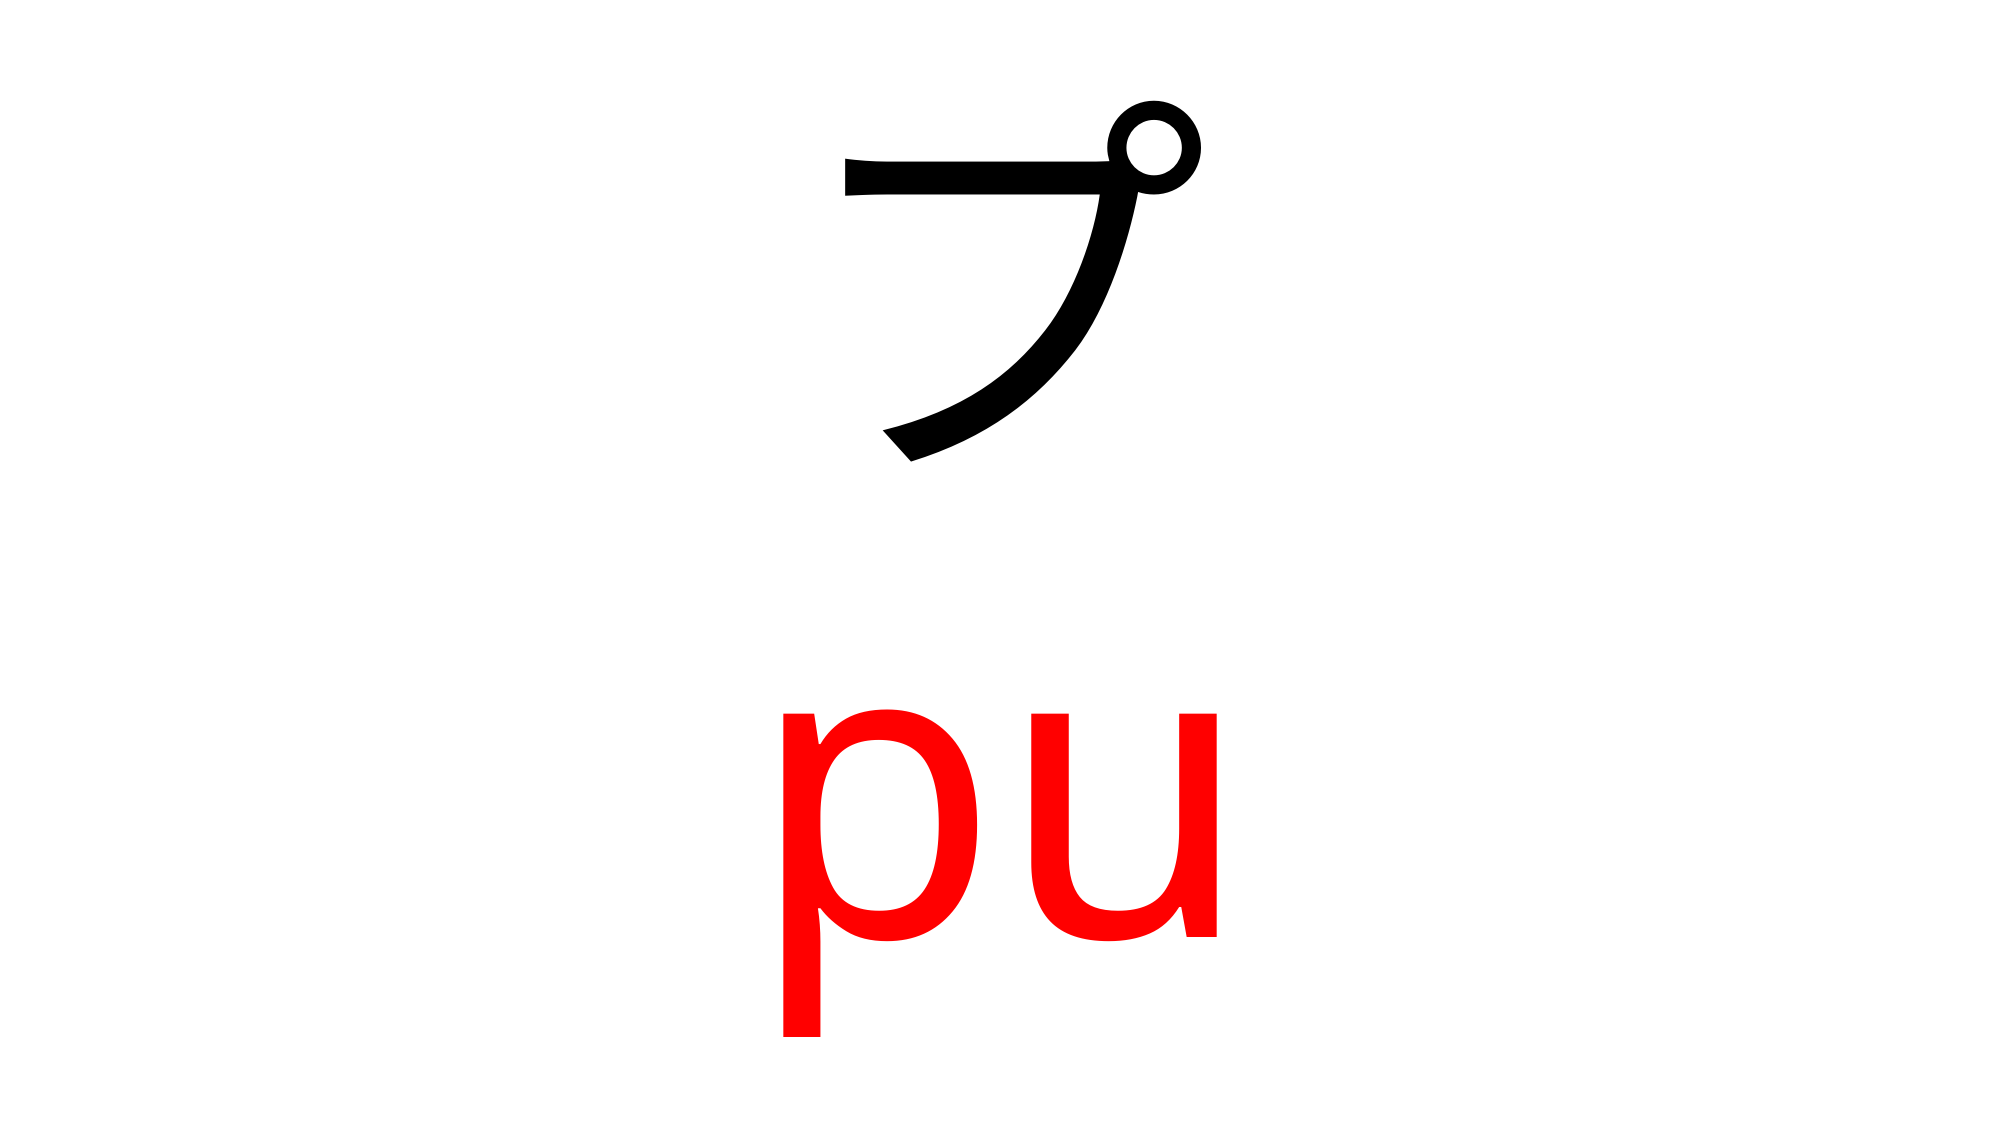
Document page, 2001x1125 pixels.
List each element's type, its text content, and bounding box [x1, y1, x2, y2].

text_box pu [249, 562, 1750, 1036]
title プ [249, 71, 1750, 545]
